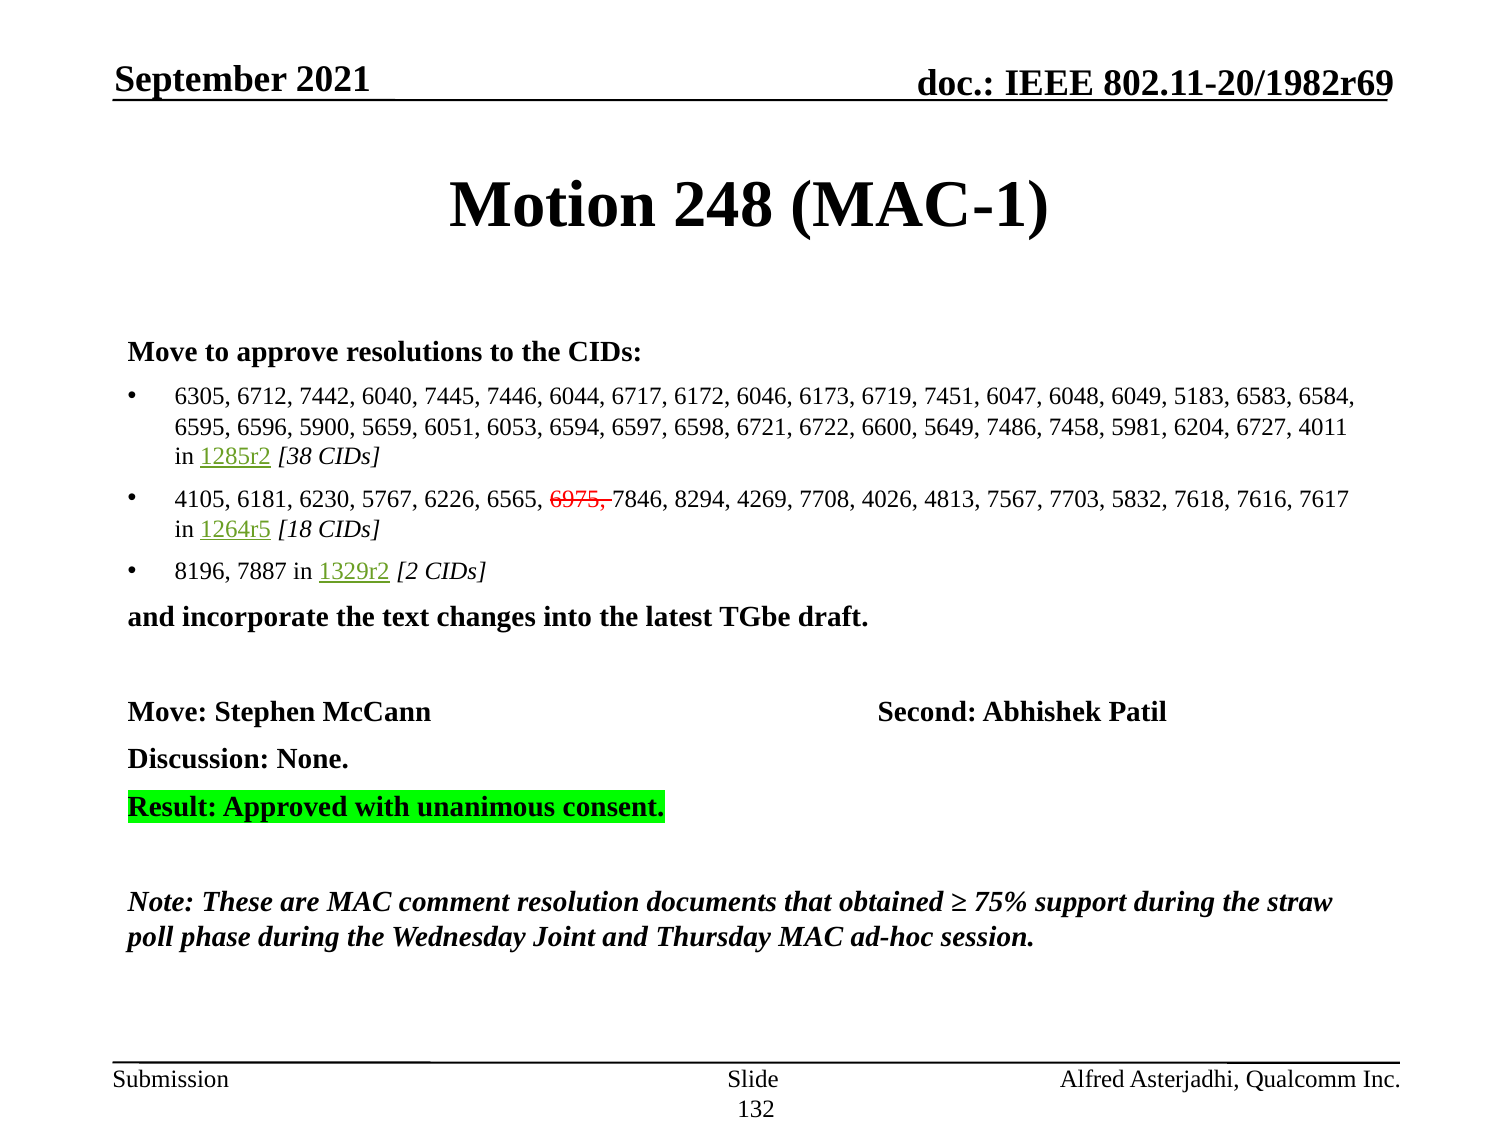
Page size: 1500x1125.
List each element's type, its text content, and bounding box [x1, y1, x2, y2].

slide_number Slide 132 [712, 1061, 800, 1123]
footer Alfred Asterjadhi, Qualcomm Inc. [878, 1061, 1402, 1093]
title Motion 248 (MAC-1) [112, 112, 1388, 288]
list Move to approve resolutions to the CIDs: 6305, 6712, 7442, 6040, 7445, 7446, 6044, 6717, 6172, 6046, 6173, 6719, 7451, 6047, 6048, 6049, 5183, 6583, 6584, 6595, 6596, 5900, 5659, 6051, 6053, 6594, 6597, 6598, 6721, 6722, 6600, 5649, 7486, 7458, 5981, 6204, 6727, 4011 in 1285r2 [38 CIDs] 4105, 6181, 6230, 5767, 6226, 6565, 6975, 7846, 8294, 4269, 7708, 4026, 4813, 7567, 7703, 5832, 7618, 7616, 7617 in 1264r5 [18 CIDs] 8196, 7887 in 1329r2 [2 CIDs] and incorporate the text changes into the latest TGbe draft. Move: Stephen McCann Second: Abhishek Patil Discussion: None. Result: Approved with unanimous consent. Note: These are MAC comment resolution documents that obtained ≥ 75% support during the straw poll phase during the Wednesday Joint and Thursday MAC ad-hoc session. [112, 324, 1388, 1063]
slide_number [114, 54, 423, 100]
